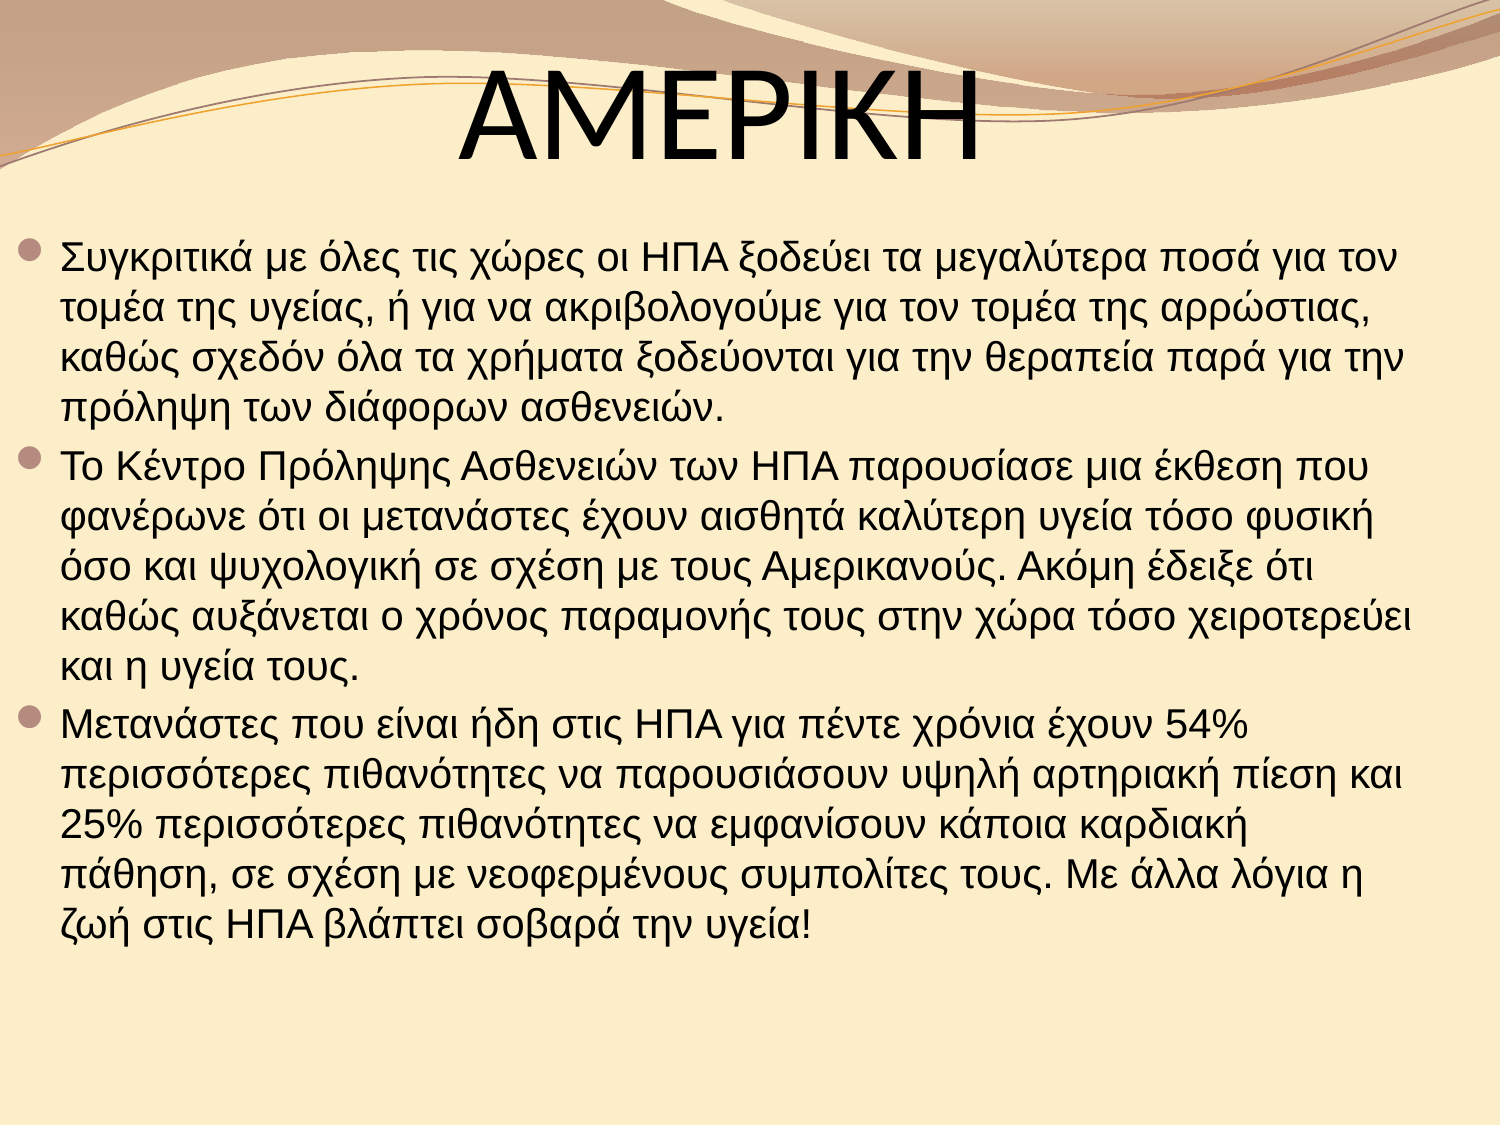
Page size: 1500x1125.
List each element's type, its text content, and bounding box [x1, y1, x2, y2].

title ΑΜΕΡΙΚΗ [46, 0, 1397, 188]
list Συγκριτικά με όλες τις χώρες οι ΗΠΑ ξοδεύει τα μεγαλύτερα ποσά για τον τομέα της υγείας, ή για να ακριβολογούμε για τον τομέα της αρρώστιας, καθώς σχεδόν όλα τα χρήματα ξοδεύονται για την θεραπεία παρά για την πρόληψη των διάφορων ασθενειών. Το Κέντρο Πρόληψης Ασθενειών των ΗΠΑ παρουσίασε μια έκθεση που φανέρωνε ότι οι μετανάστες έχουν αισθητά καλύτερη υγεία τόσο φυσική όσο και ψυχολογική σε σχέση με τους Αμερικανούς. Ακόμη έδειξε ότι καθώς αυξάνεται ο χρόνος παραμονής τους στην χώρα τόσο χειροτερεύει και η υγεία τους. Μετανάστες που είναι ήδη στις ΗΠΑ για πέντε χρόνια έχουν 54% περισσότερες πιθανότητες να παρουσιάσουν υψηλή αρτηριακή πίεση και 25% περισσότερες πιθανότητες να εμφανίσουν κάποια καρδιακή πάθηση, σε σχέση με νεοφερμένους συμπολίτες τους. Με άλλα λόγια η ζωή στις ΗΠΑ βλάπτει σοβαρά την υγεία! [0, 222, 1430, 1079]
